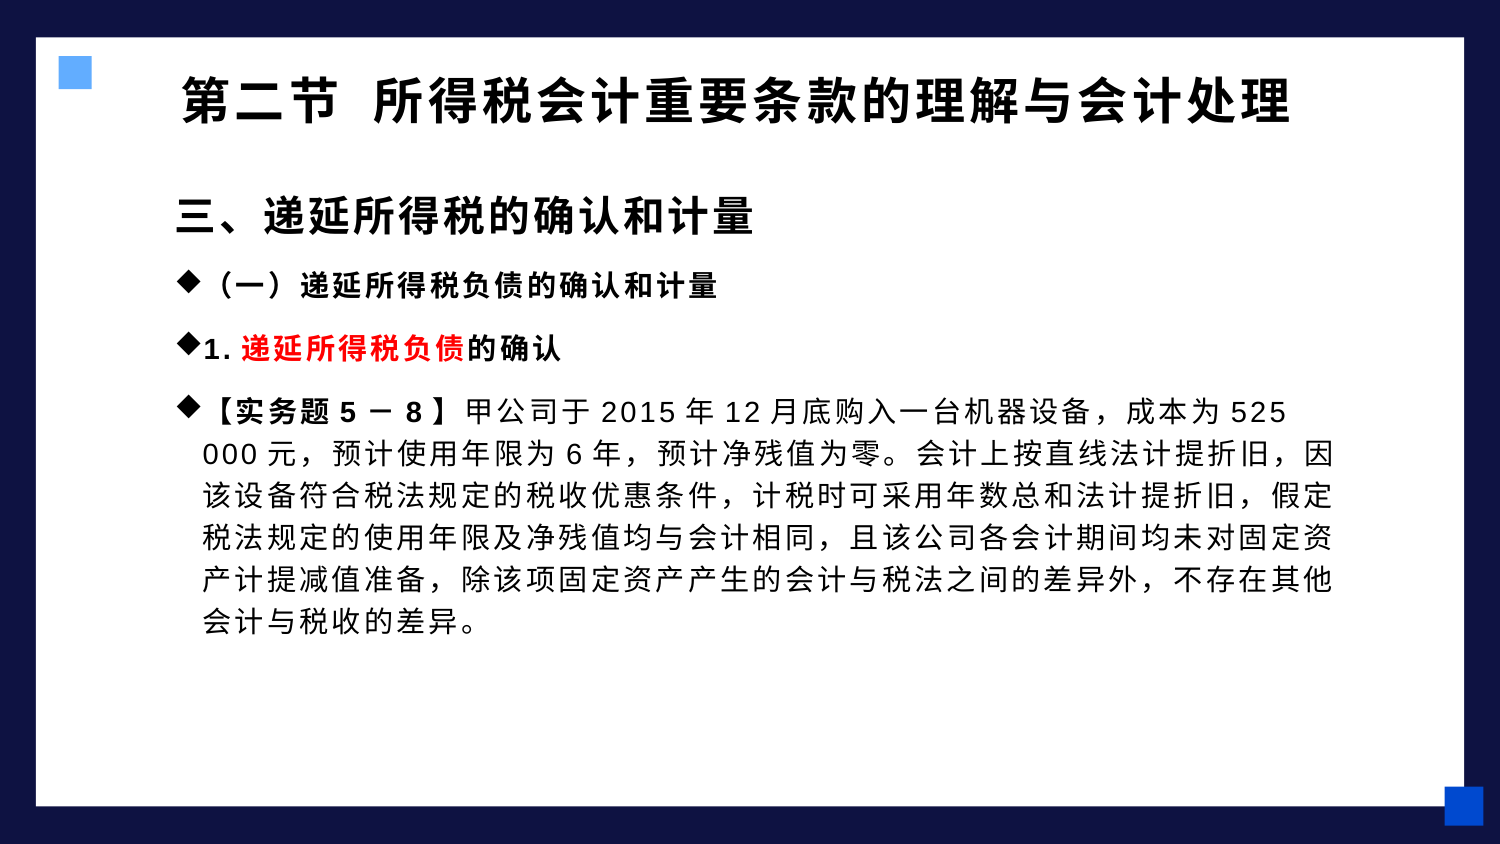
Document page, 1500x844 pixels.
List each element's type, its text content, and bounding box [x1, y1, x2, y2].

list 三、递延所得税的确认和计量 （一）递延所得税负债的确认和计量 1.递延所得税负债的确认 【实务题5－8】甲公司于2015年12月底购入一台机器设备，成本为525 000元，预计使用年限为6年，预计净残值为零。会计上按直线法计提折旧，因该设备符合税法规定的税收优惠条件，计税时可采用年数总和法计提折旧，假定税法规定的使用年限及净残值均与会计相同，且该公司各会计期间均未对固定资产计提减值准备，除该项固定资产产生的会计与税法之间的差异外，不存在其他会计与税收的差异。 [157, 179, 1353, 604]
title 第二节 所得税会计重要条款的理解与会计处理 [141, 48, 1327, 138]
